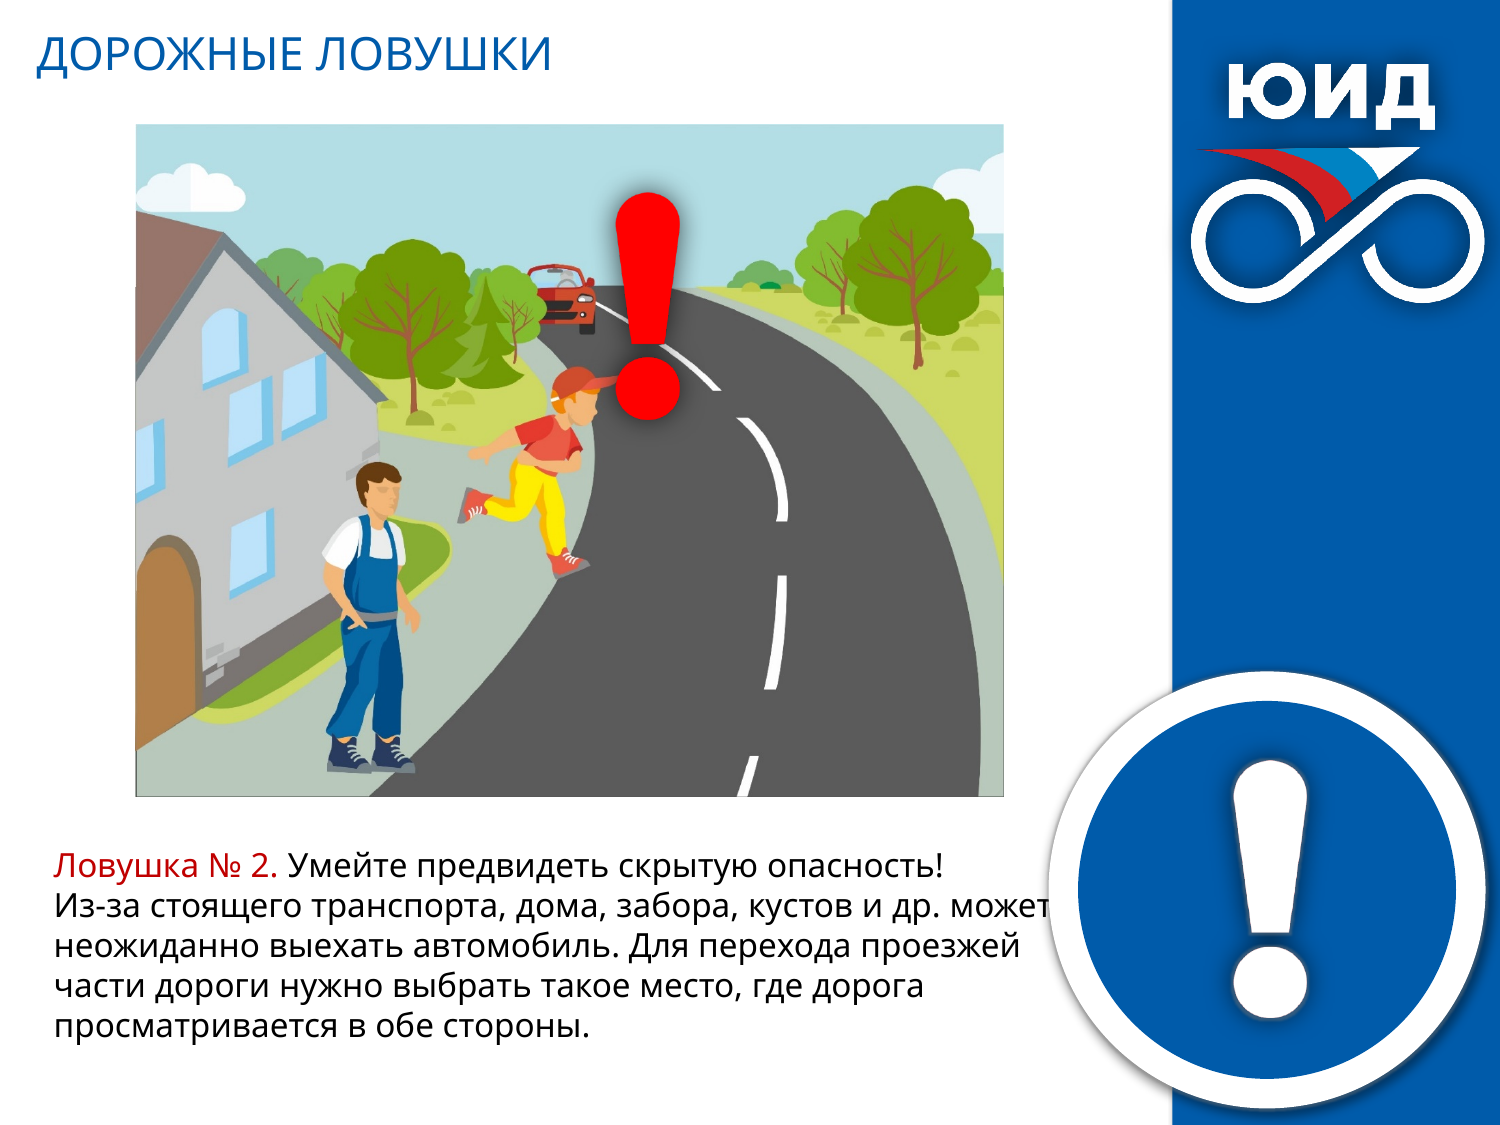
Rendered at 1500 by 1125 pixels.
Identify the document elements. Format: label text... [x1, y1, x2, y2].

text_box Ловушка № 2. Умейте предвидеть скрытую опасность! Из-за стоящего транспорта, дома, забора, кустов и др. может неожиданно выехать автомобиль. Для перехода проезжей части дороги нужно выбрать такое место, где дорога просматривается в обе стороны. [38, 836, 1048, 1052]
picture [135, 124, 1004, 797]
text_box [1048, 0, 1500, 1125]
text_box ДОРОЖНЫЕ ЛОВУШКИ [21, 17, 1048, 87]
